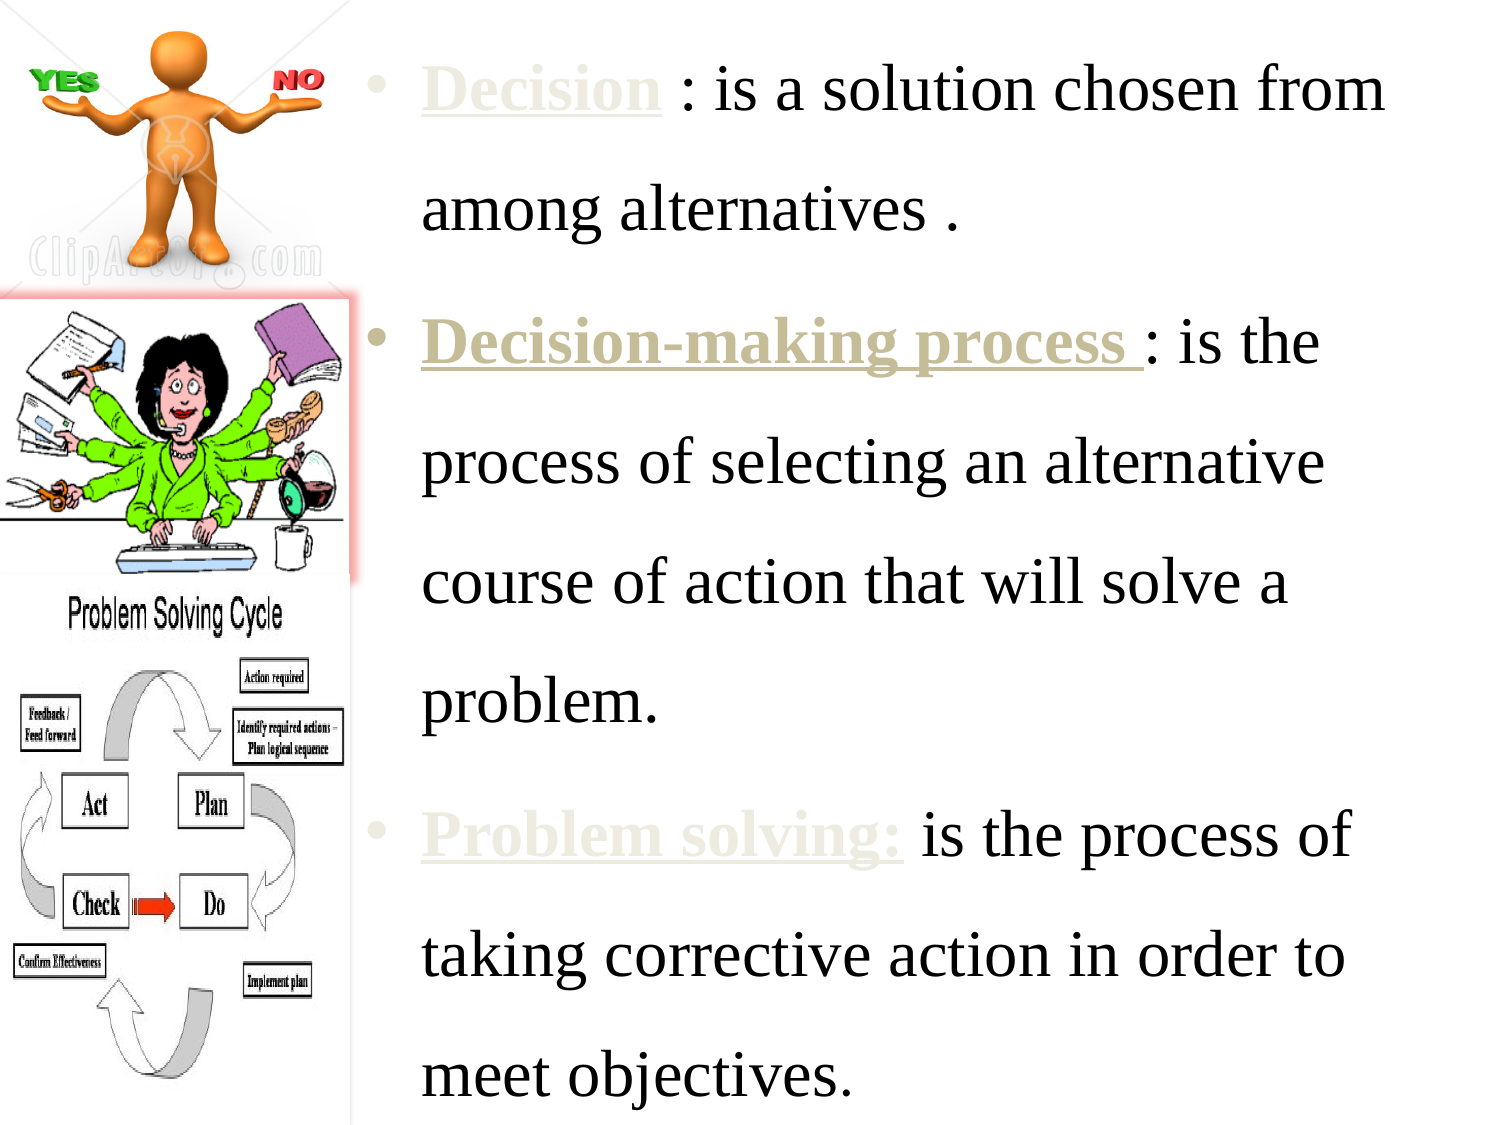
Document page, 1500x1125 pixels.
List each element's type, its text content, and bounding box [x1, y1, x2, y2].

picture [0, 0, 351, 1125]
title The Six Steps in Decision Making [355, 289, 361, 586]
list Decision : is a solution chosen from among alternatives . Decision-making process : is the process of selecting an alternative course of action that will solve a problem. Problem solving: is the process of taking corrective action in order to meet objectives. [351, 0, 1500, 601]
